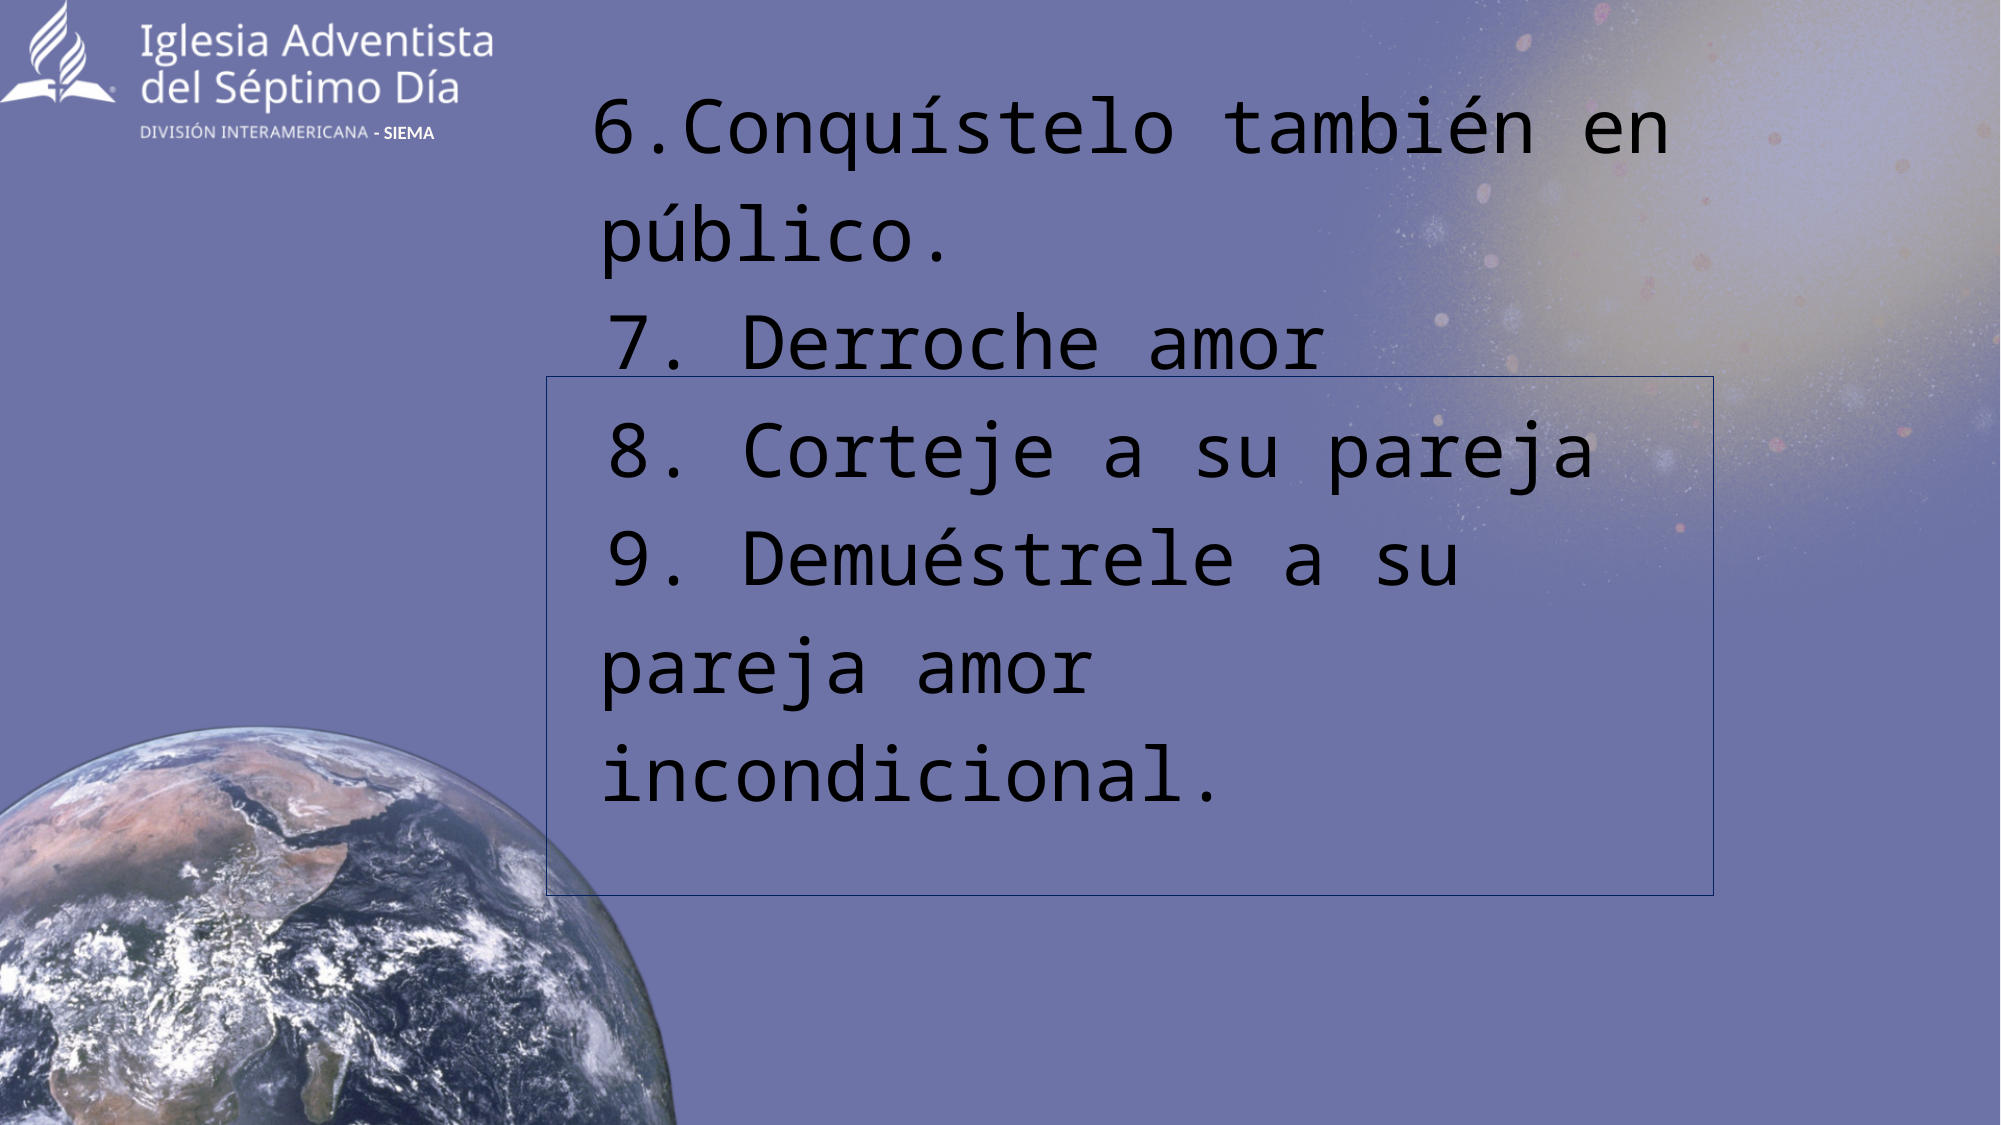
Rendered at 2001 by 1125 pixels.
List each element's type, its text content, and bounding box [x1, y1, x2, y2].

picture [0, 0, 2001, 1125]
list 6.Conquístelo también en público. 7. Derroche amor 8. Corteje a su pareja 9. Demuéstrele a su pareja amor incondicional. [546, 376, 1714, 896]
text_box - SIEMA [354, 113, 451, 151]
